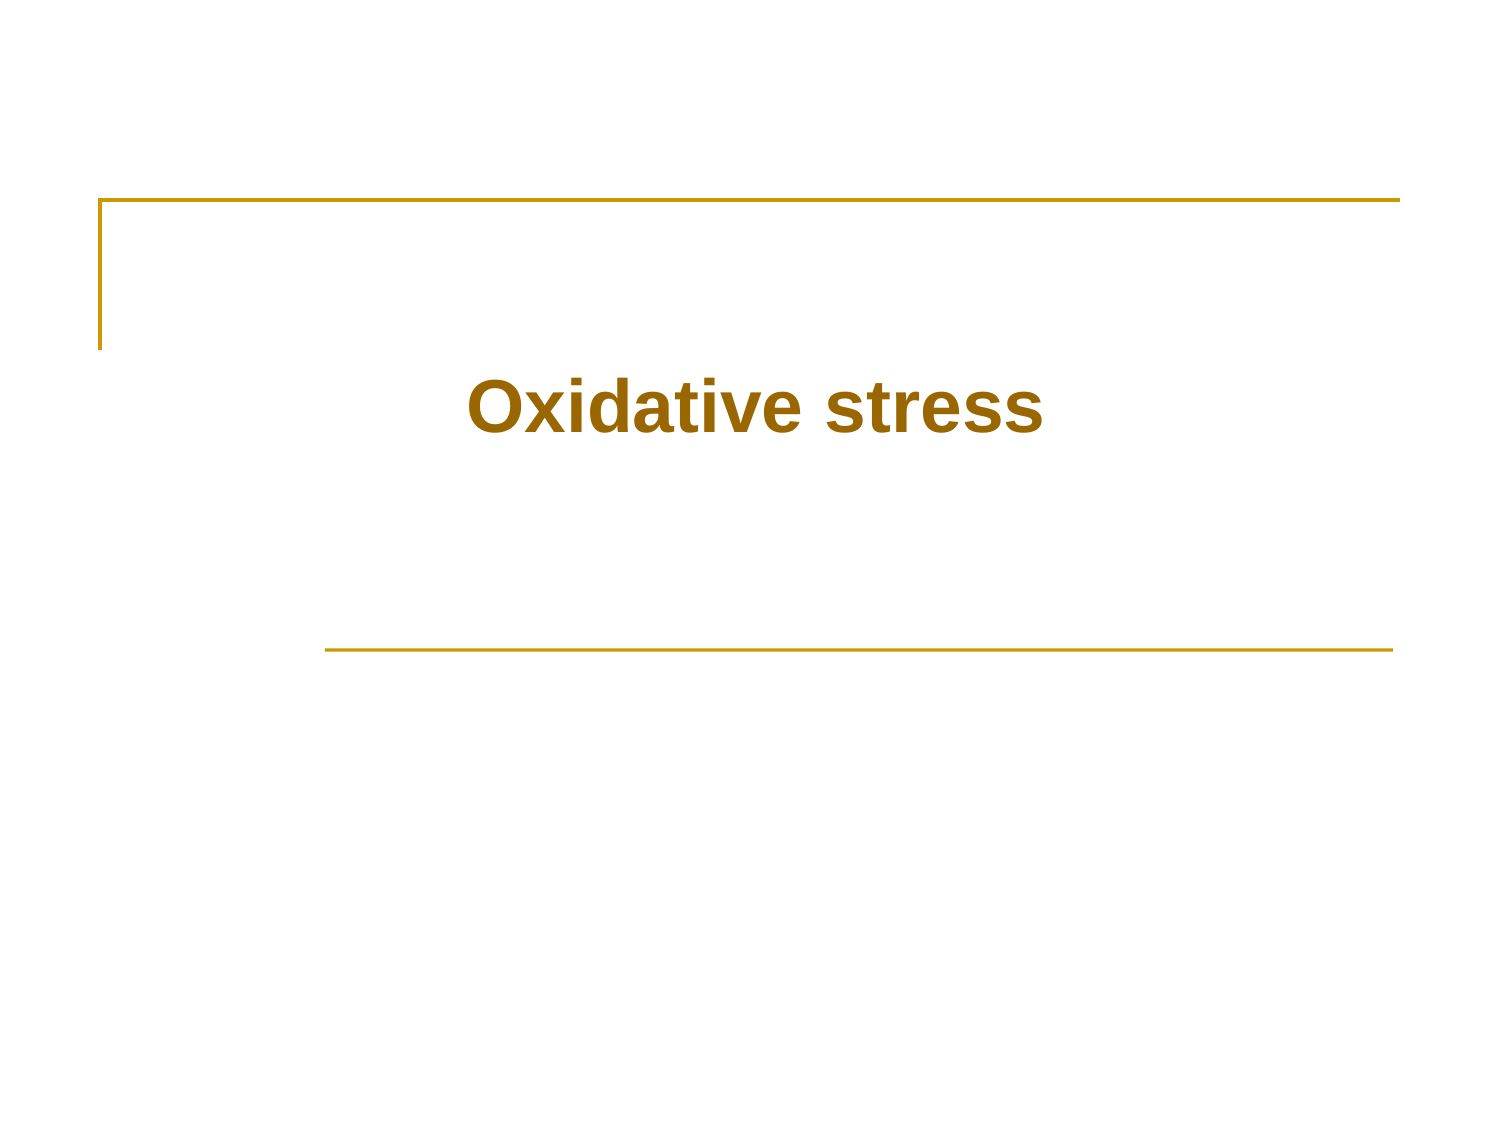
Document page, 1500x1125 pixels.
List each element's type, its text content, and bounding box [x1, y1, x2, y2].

title Oxidative stress [112, 349, 1400, 738]
